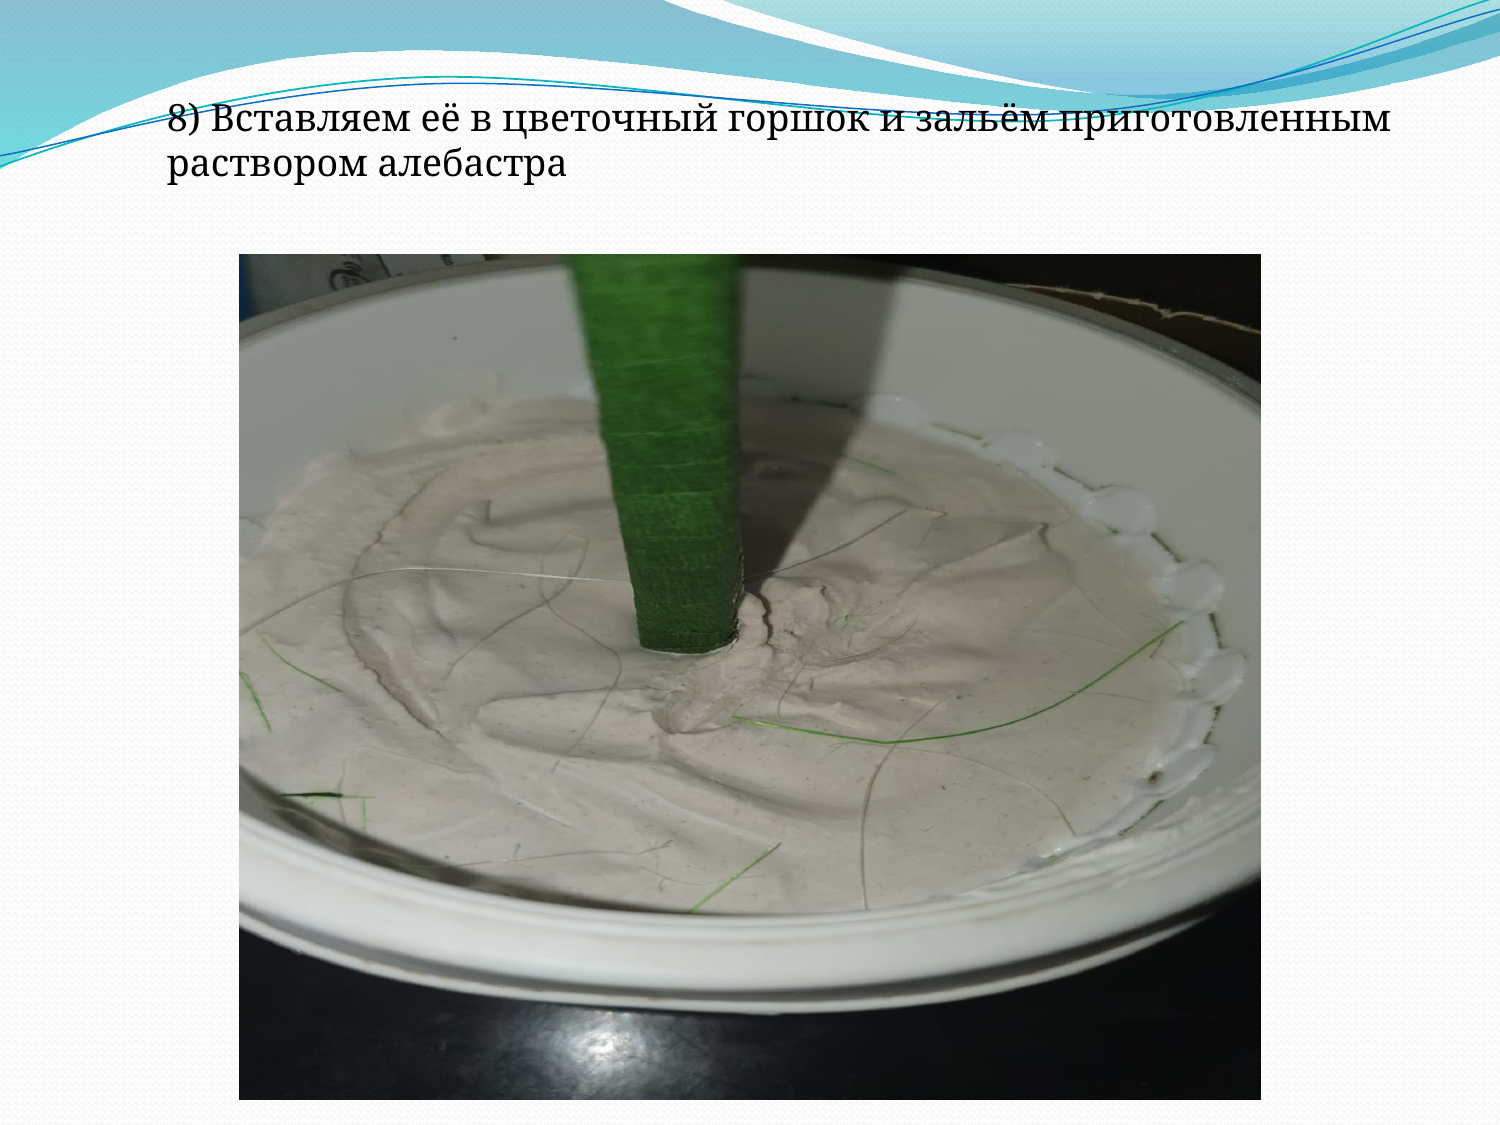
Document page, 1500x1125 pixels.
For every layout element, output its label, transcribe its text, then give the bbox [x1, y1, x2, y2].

picture [239, 253, 1261, 1100]
text_box 8) Вставляем её в цветочный горшок и зальём приготовленным раствором алебастра [152, 86, 1478, 192]
